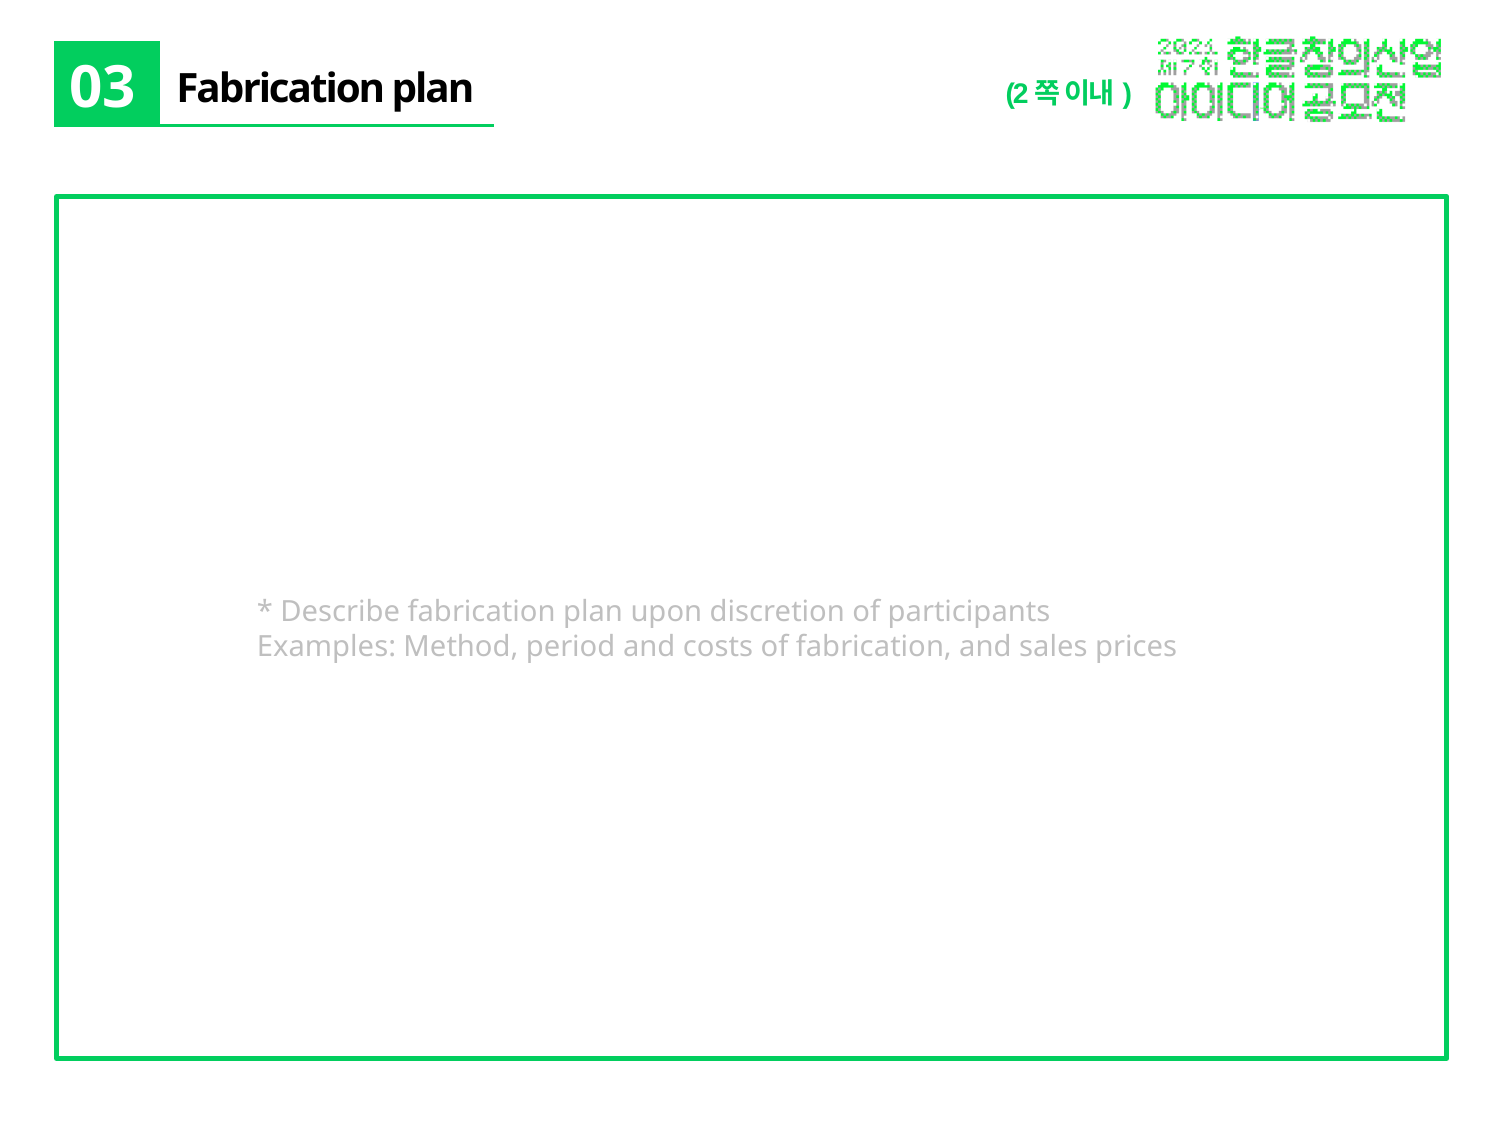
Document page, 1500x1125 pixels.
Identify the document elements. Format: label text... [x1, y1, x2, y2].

picture [1151, 31, 1444, 126]
text_box * Describe fabrication plan upon discretion of participants Examples: Method, period and costs of fabrication, and sales prices [242, 584, 1232, 670]
text_box [54, 194, 1449, 1061]
